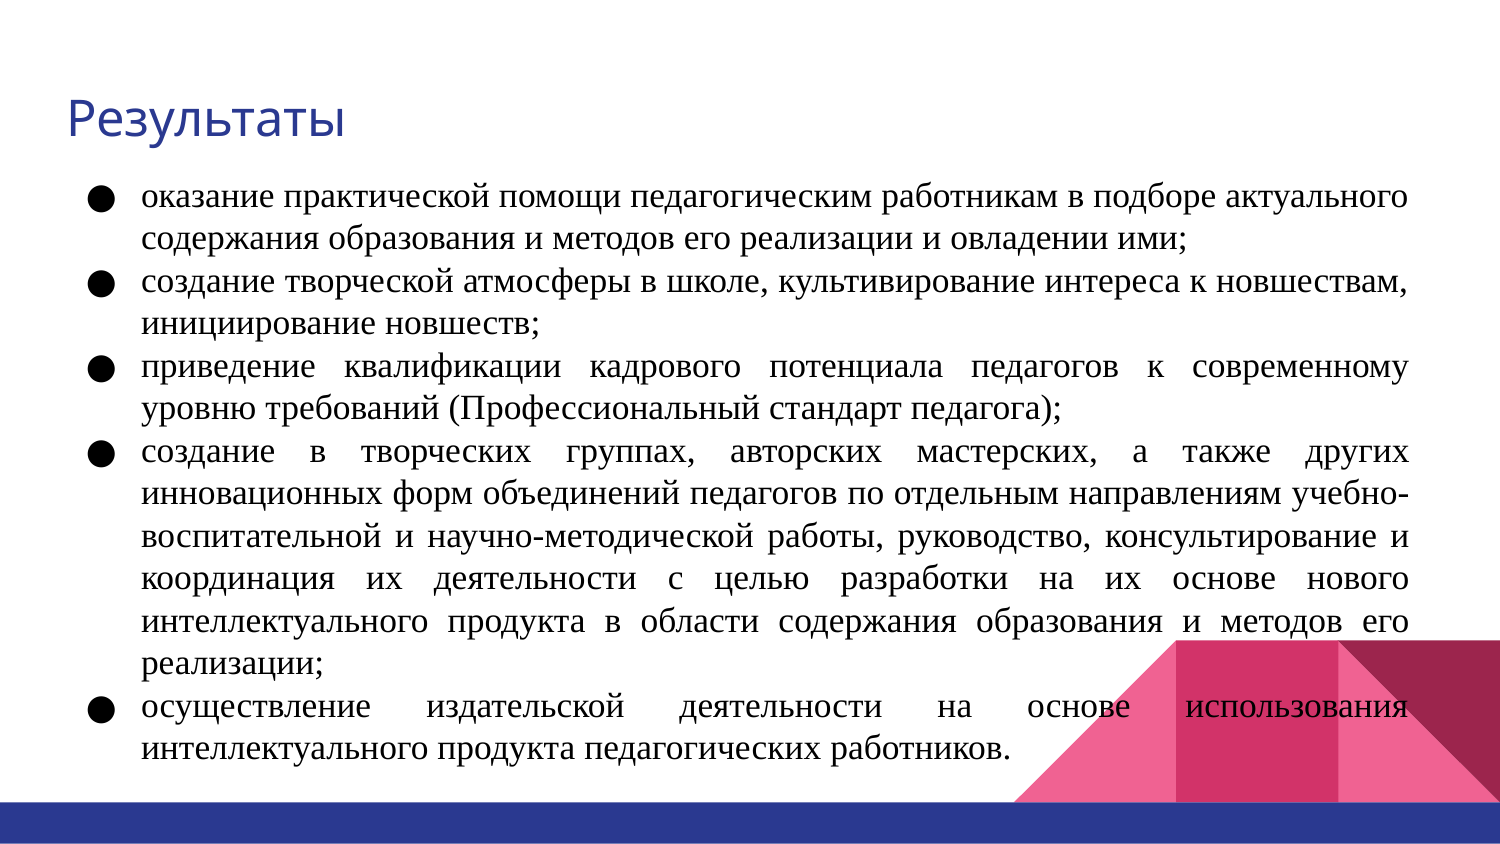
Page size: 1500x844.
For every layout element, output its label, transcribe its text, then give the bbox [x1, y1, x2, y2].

title Результаты [51, 67, 1449, 156]
list оказание практической помощи педагогическим работникам в подборе актуального содержания образования и методов его реализации и овладении ими; создание творческой атмосферы в школе, культивирование интереса к новшествам, инициирование новшеств; приведение квалификации кадрового потенциала педагогов к современному уровню требований (Профессиональный стандарт педагога); создание в творческих группах, авторских мастерских, а также других инновационных форм объединений педагогов по отдельным направлениям учебно-воспитательной и научно-методической работы, руководство, консультирование и координация их деятельности с целью разработки на их основе нового интеллектуального продукта в области содержания образования и методов его реализации; осуществление издательской деятельности на основе использования интеллектуального продукта педагогических работников. [51, 156, 1449, 808]
